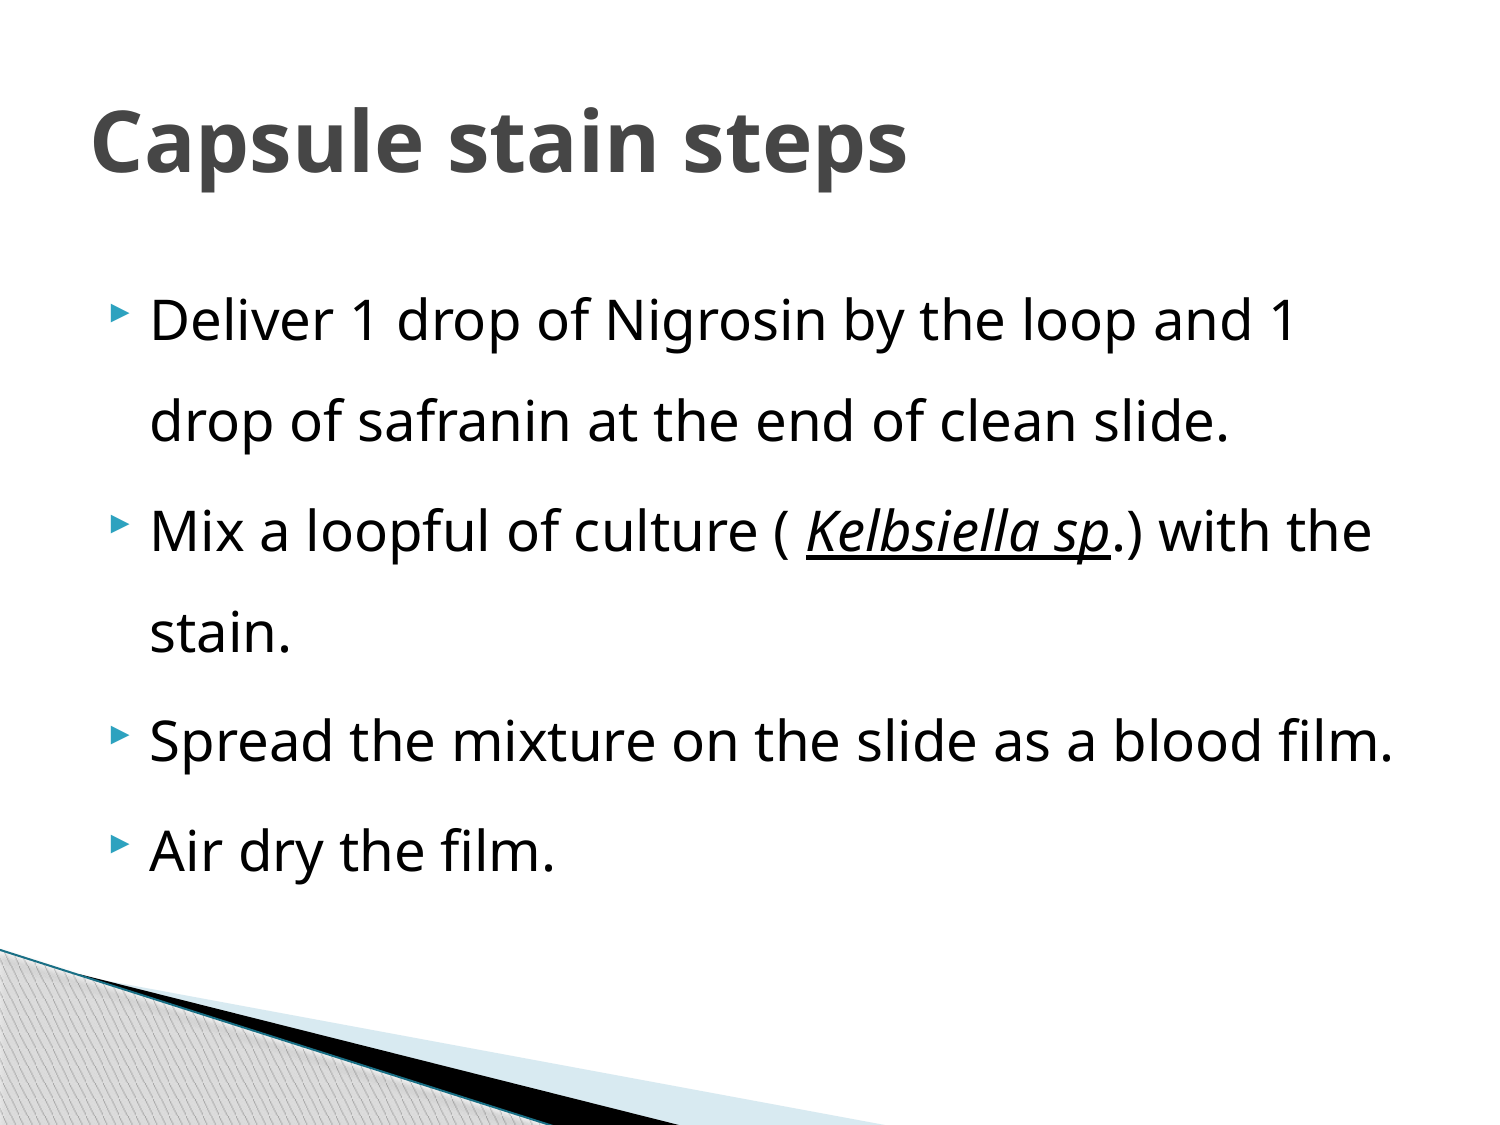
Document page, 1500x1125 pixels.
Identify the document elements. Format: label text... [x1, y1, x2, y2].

title Capsule stain steps [75, 45, 1425, 233]
list Deliver 1 drop of Nigrosin by the loop and 1 drop of safranin at the end of clean slide. Mix a loopful of culture ( Kelbsiella sp.) with the stain. Spread the mixture on the slide as a blood film. Air dry the film. [75, 243, 1425, 986]
